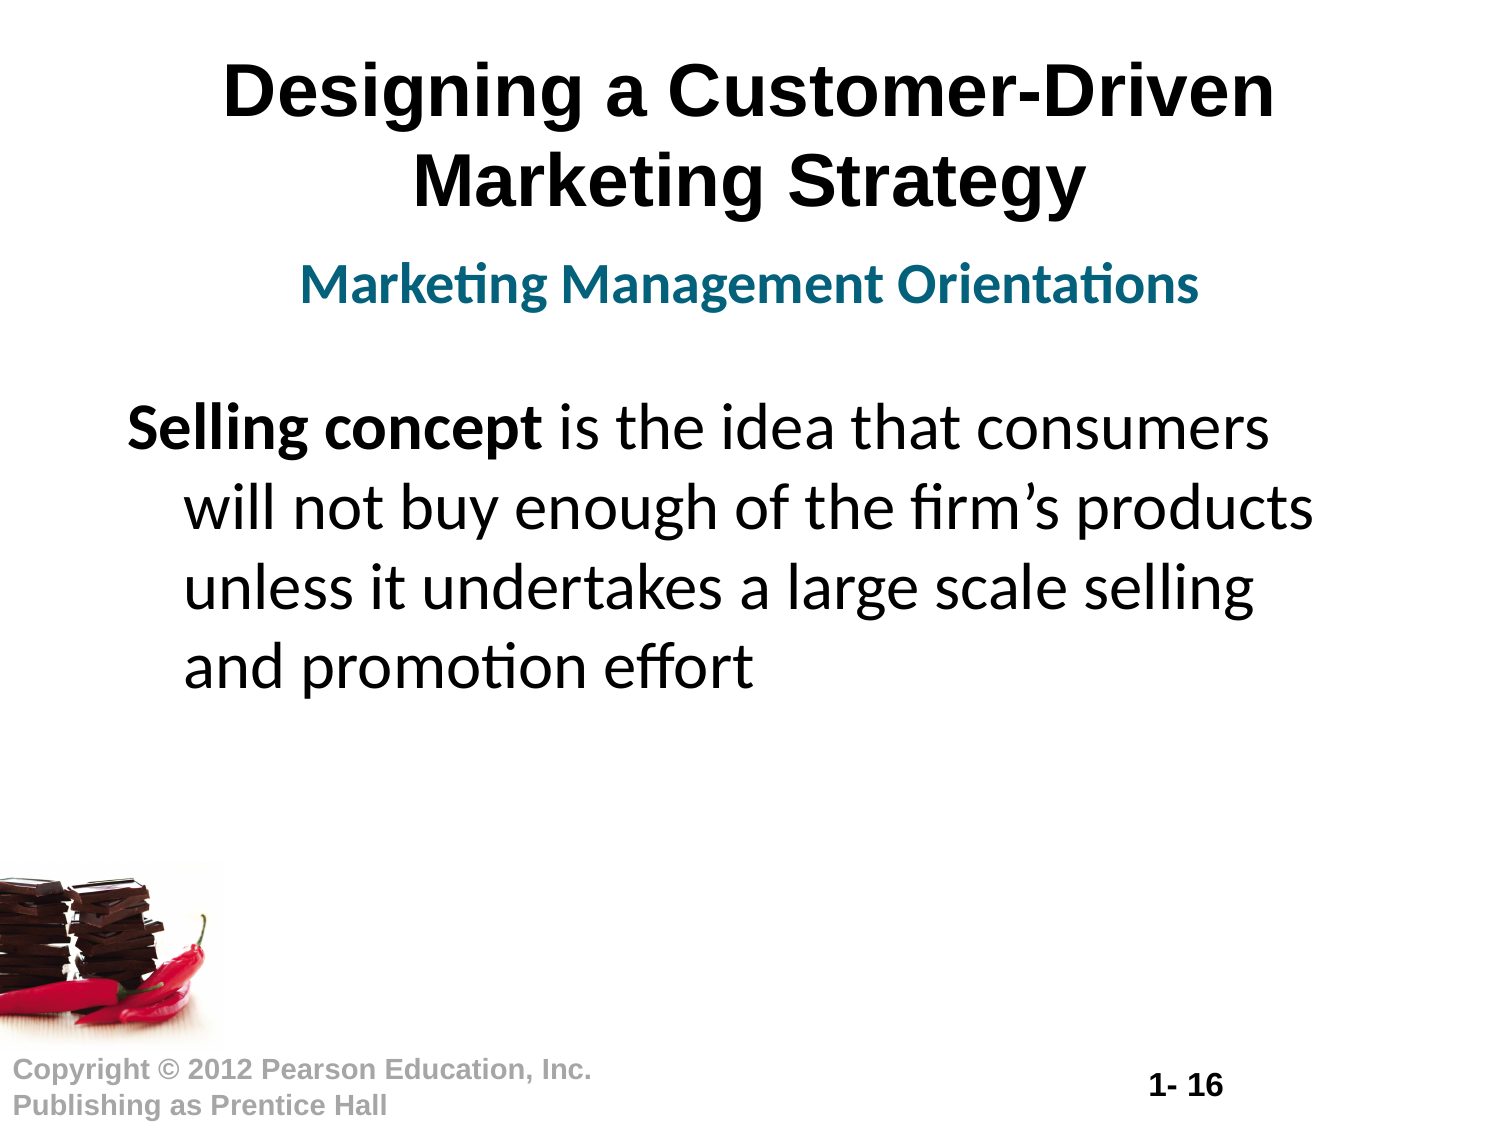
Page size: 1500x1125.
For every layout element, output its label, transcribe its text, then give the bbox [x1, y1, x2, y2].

list Marketing Management Orientations [0, 237, 1500, 301]
title Designing a Customer-Driven Marketing Strategy [112, 37, 1388, 226]
picture [0, 862, 225, 1050]
list Selling concept is the idea that consumers will not buy enough of the firm’s products unless it undertakes a large scale selling and promotion effort [112, 374, 1388, 1001]
